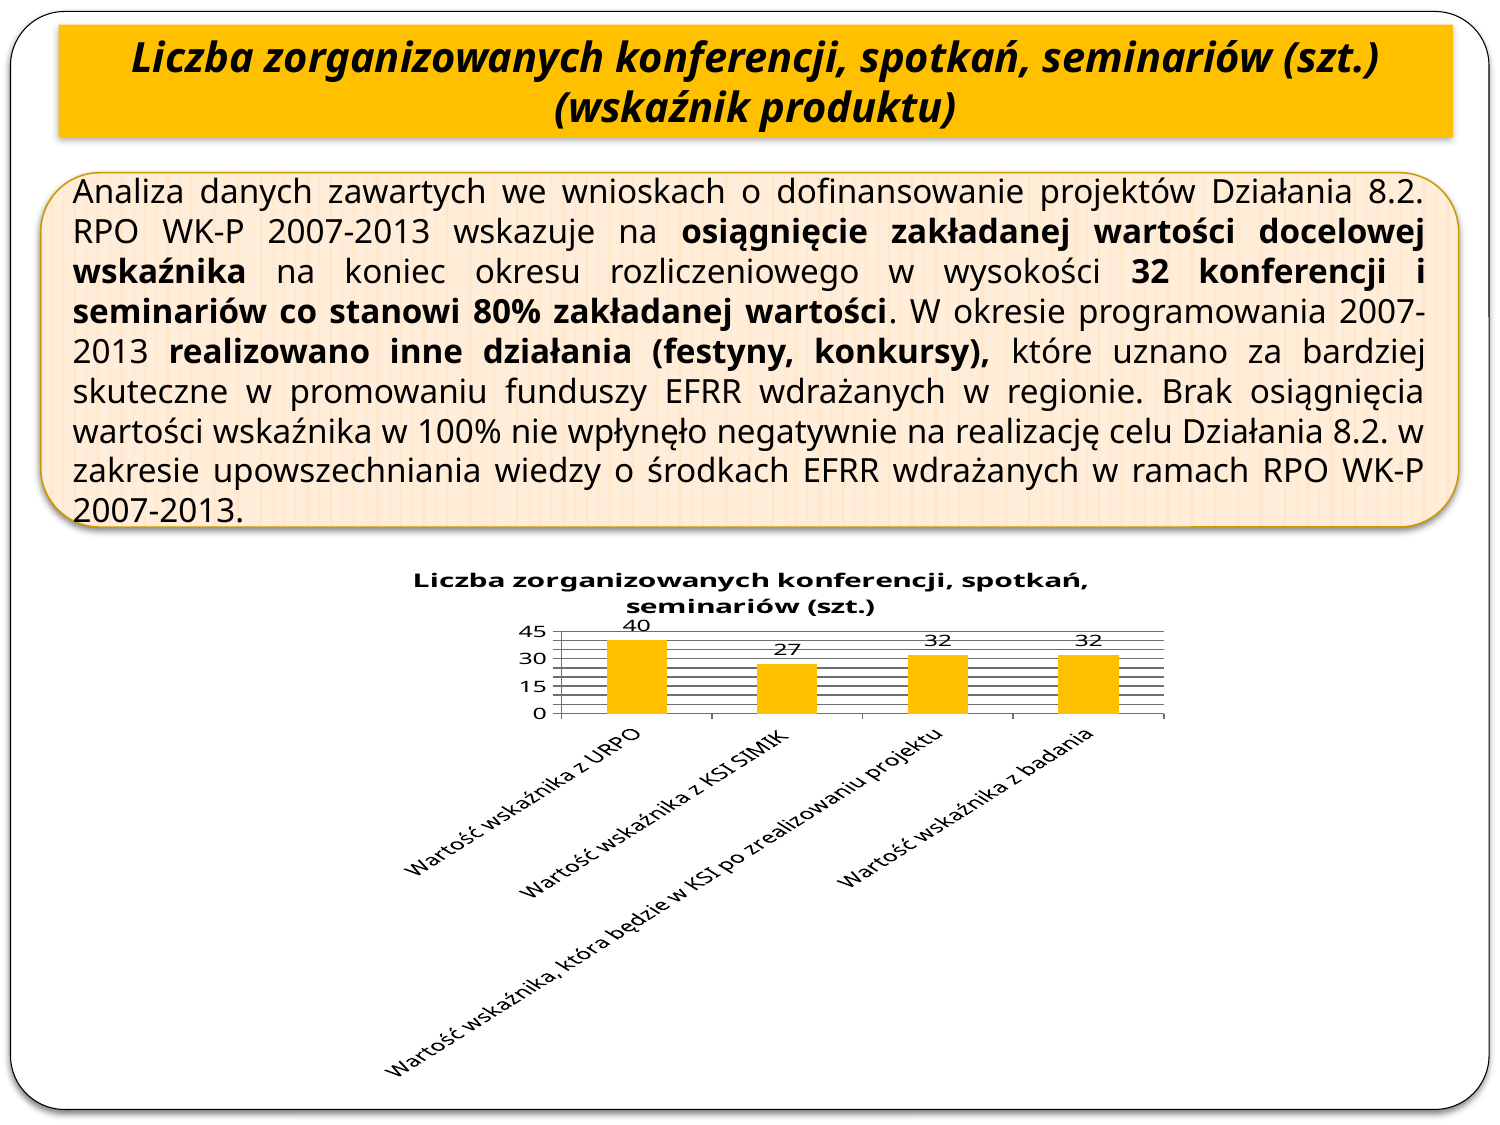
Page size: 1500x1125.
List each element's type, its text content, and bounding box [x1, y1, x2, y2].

text_box [374, 282, 1125, 342]
chart [318, 550, 1182, 1083]
text_box Liczba zorganizowanych konferencji, spotkań, seminariów (szt.) (wskaźnik produktu) [58, 24, 1453, 138]
text_box Analiza danych zawartych we wnioskach o dofinansowanie projektów Działania 8.2. RPO WK-P 2007-2013 wskazuje na osiągnięcie zakładanej wartości docelowej wskaźnika na koniec okresu rozliczeniowego w wysokości 32 konferencji i seminariów co stanowi 80% zakładanej wartości. W okresie programowania 2007-2013 realizowano inne działania (festyny, konkursy), które uznano za bardziej skuteczne w promowaniu funduszy EFRR wdrażanych w regionie. Brak osiągnięcia wartości wskaźnika w 100% nie wpłynęło negatywnie na realizację celu Działania 8.2. w zakresie upowszechniania wiedzy o środkach EFRR wdrażanych w ramach RPO WK-P 2007-2013. [39, 171, 1460, 528]
